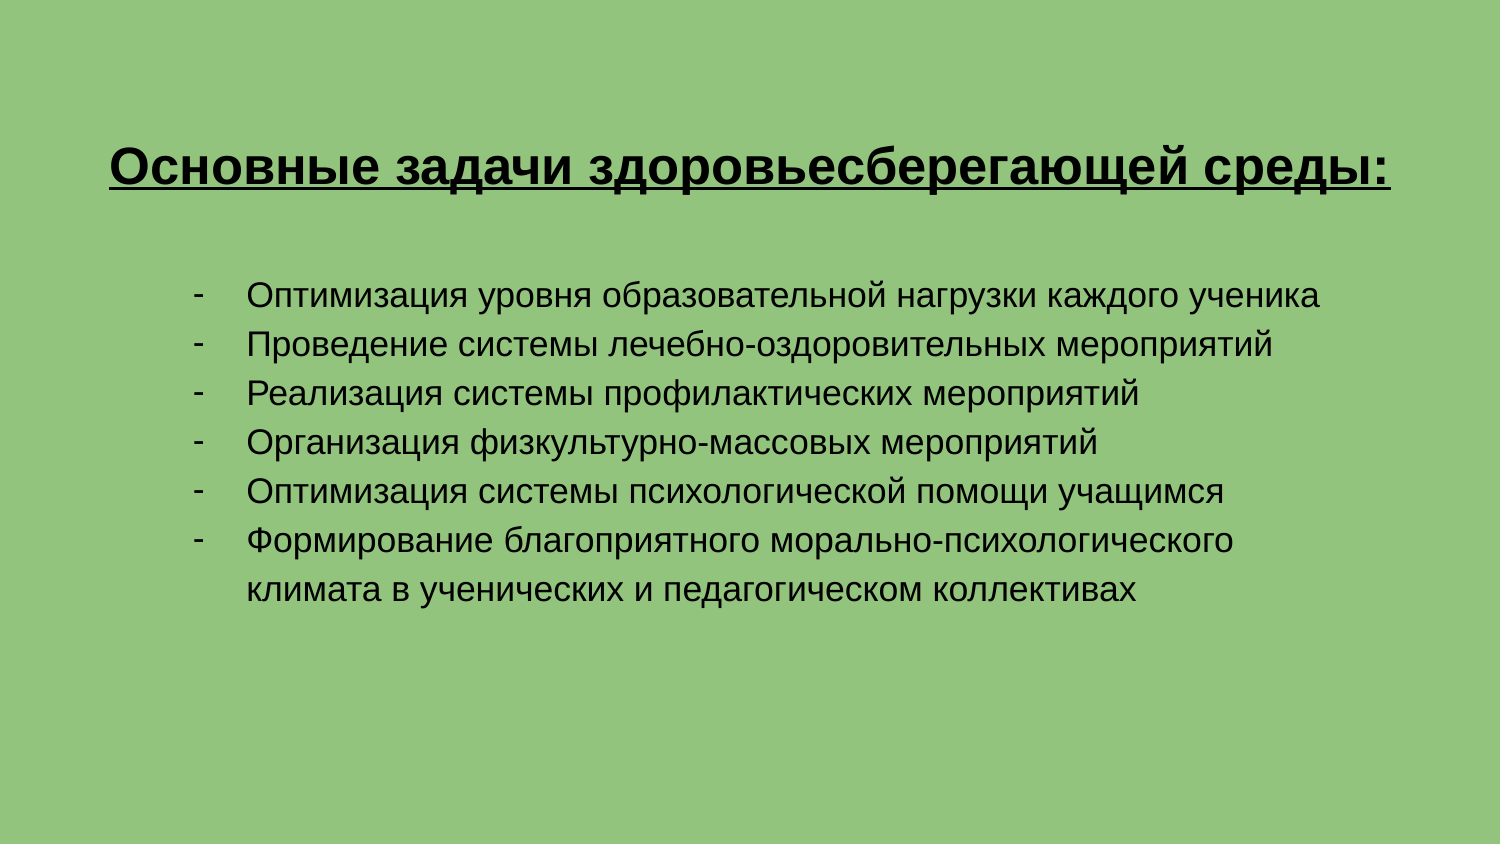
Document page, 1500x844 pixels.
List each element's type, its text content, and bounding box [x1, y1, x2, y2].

title Основные задачи здоровьесберегающей среды: [51, 116, 1449, 211]
list Оптимизация уровня образовательной нагрузки каждого ученика Проведение системы лечебно-оздоровительных мероприятий Реализация системы профилактических мероприятий Организация физкультурно-массовых мероприятий Оптимизация системы психологической помощи учащимся Формирование благоприятного морально-психологического климата в ученических и педагогическом коллективах [160, 250, 1337, 671]
